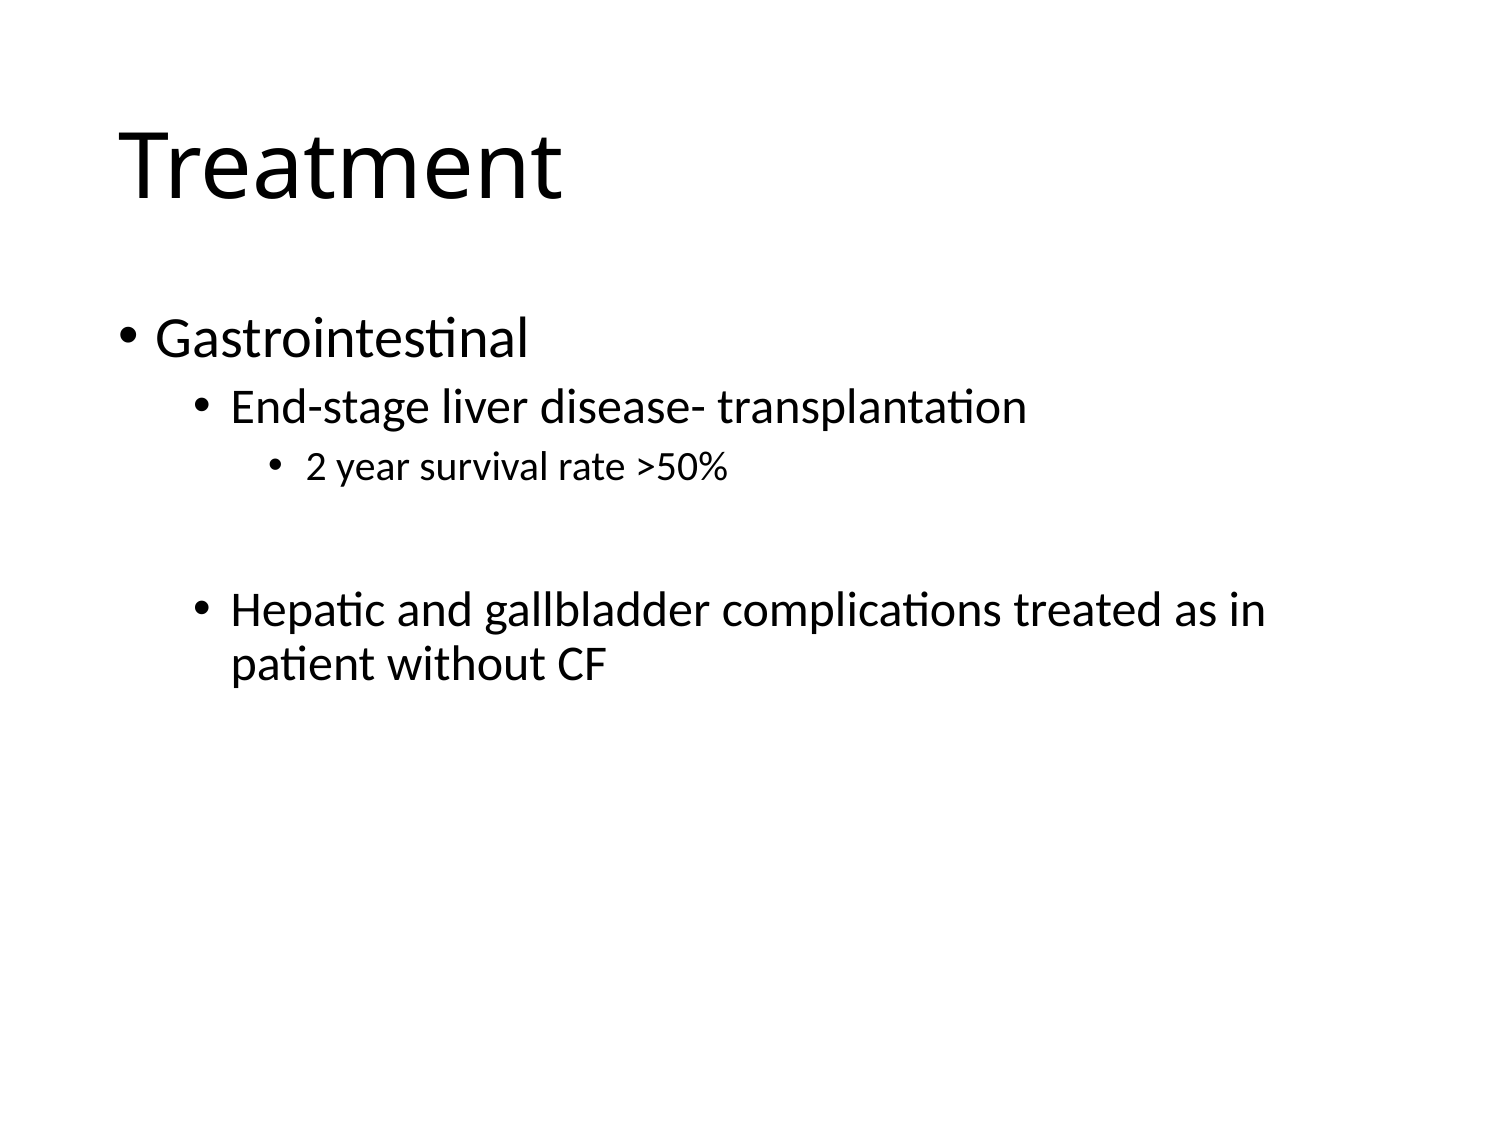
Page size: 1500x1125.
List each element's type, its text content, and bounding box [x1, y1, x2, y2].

title Treatment [103, 59, 1397, 278]
list Gastrointestinal End-stage liver disease- transplantation 2 year survival rate >50% Hepatic and gallbladder complications treated as in patient without CF [103, 299, 1397, 1014]
